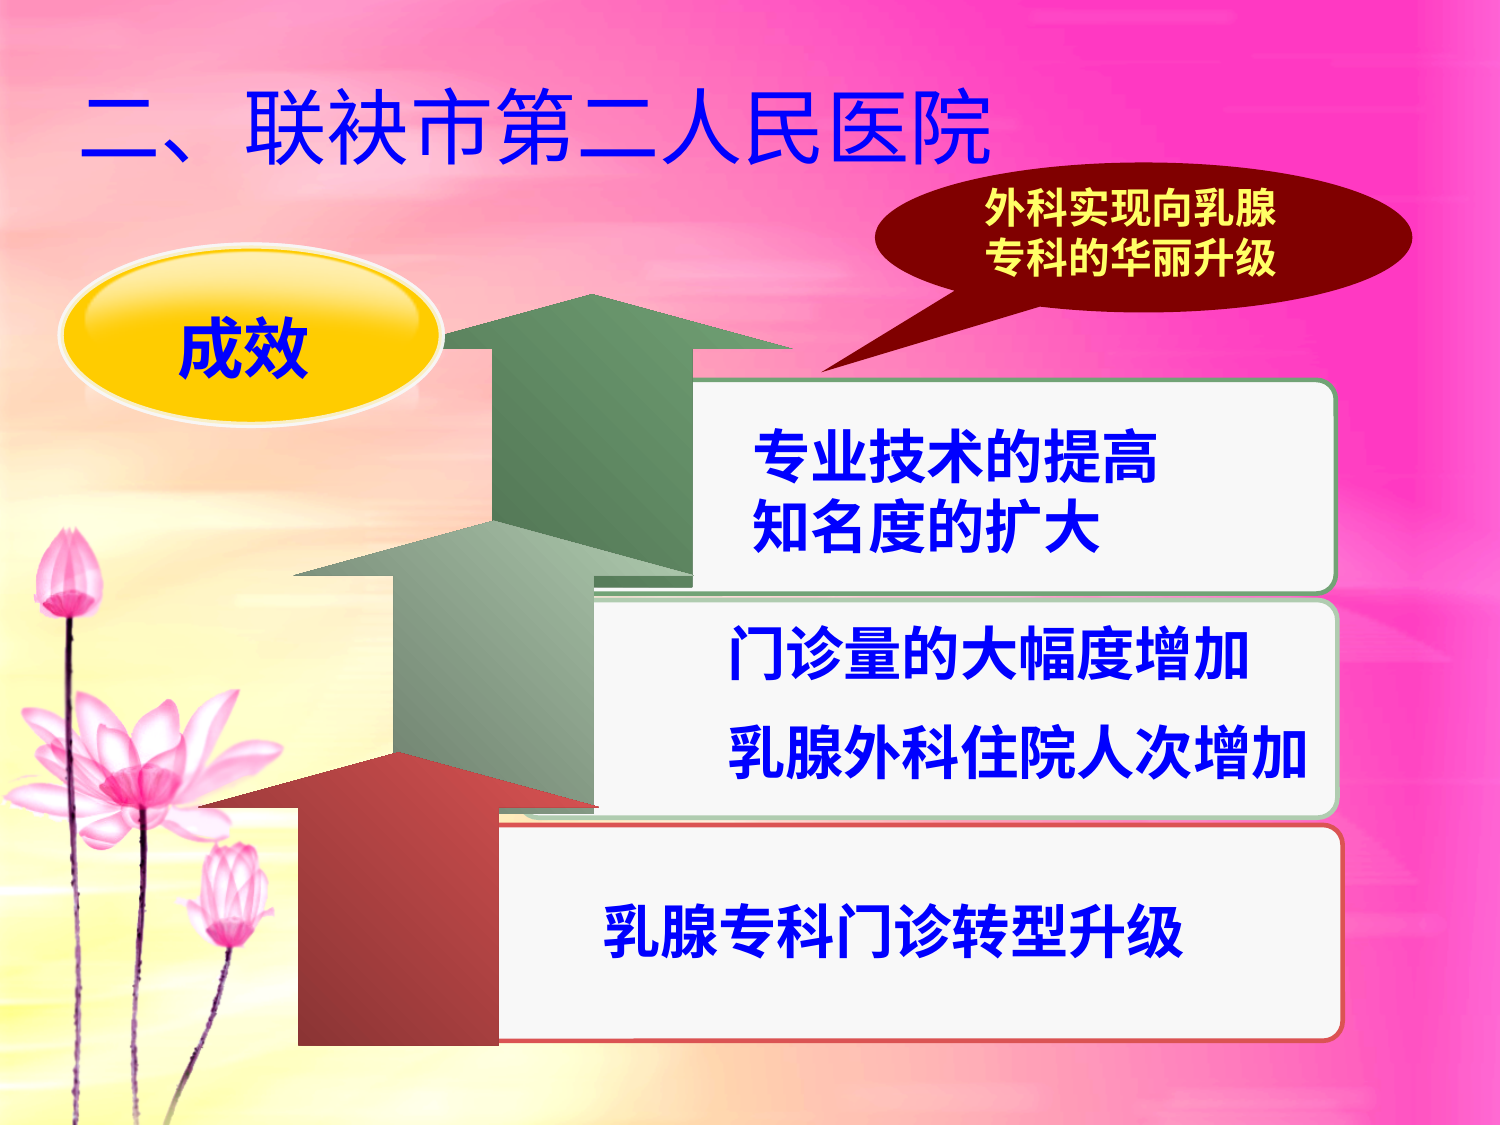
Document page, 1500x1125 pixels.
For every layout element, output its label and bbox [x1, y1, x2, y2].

text_box [49, 237, 451, 401]
picture [0, 0, 1500, 1125]
